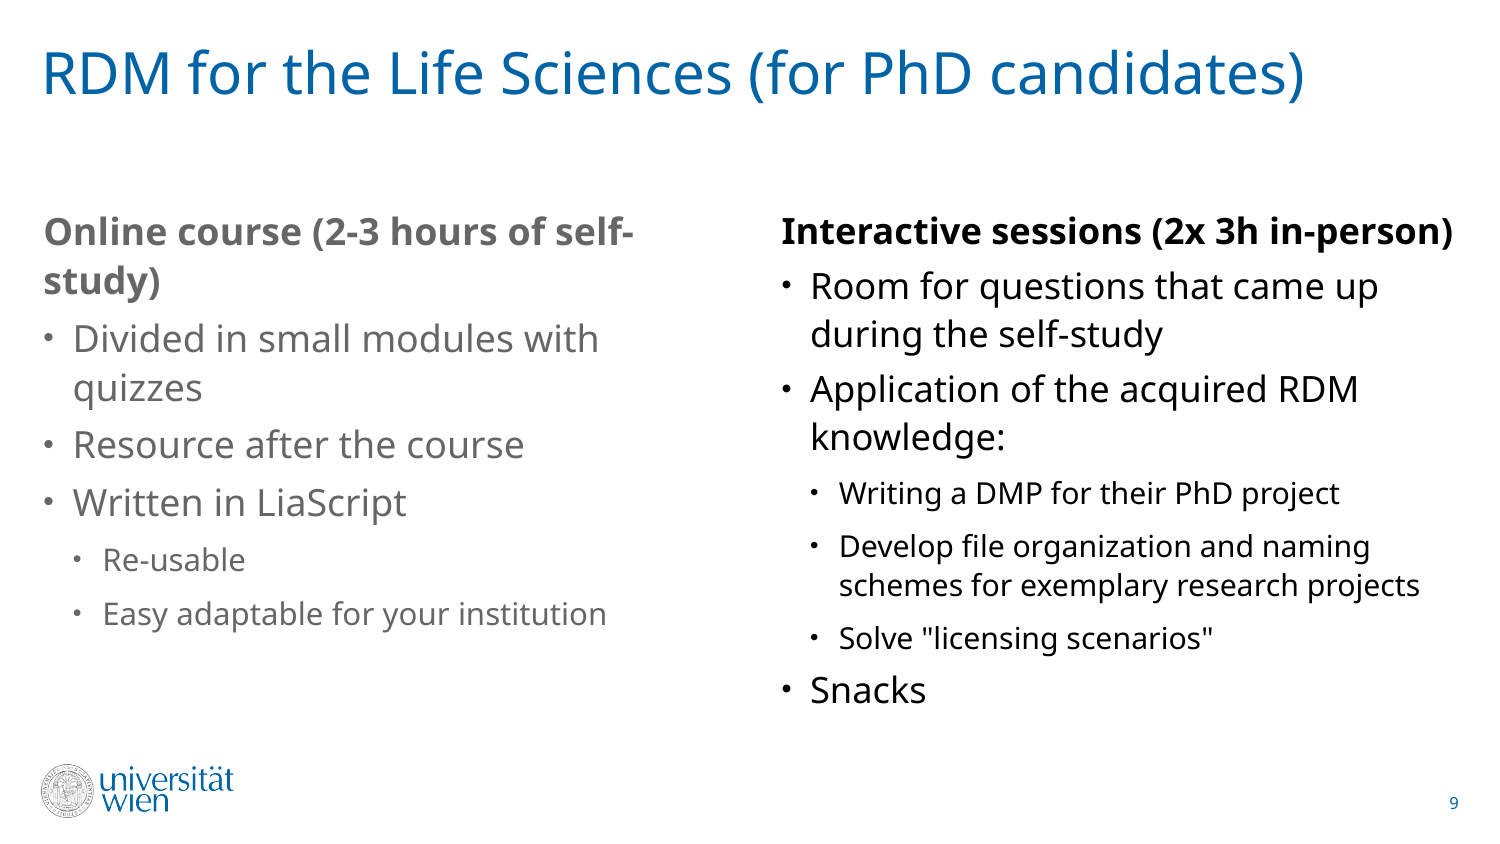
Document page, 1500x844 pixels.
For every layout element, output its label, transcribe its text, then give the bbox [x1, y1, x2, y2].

title RDM for the Life Sciences (for PhD candidates) [41, 41, 1459, 184]
picture [41, 764, 234, 818]
slide_number 9 [1399, 781, 1459, 827]
list Online course (2-3 hours of self-study) Divided in small modules with quizzes Resource after the course Written in LiaScript Re-usable Easy adaptable for your institution [43, 203, 723, 694]
list Interactive sessions (2x 3h in-person) Room for questions that came up during the self-study Application of the acquired RDM knowledge: Writing a DMP for their PhD project Develop file organization and naming schemes for exemplary research projects Solve "licensing scenarios" Snacks [781, 203, 1461, 750]
